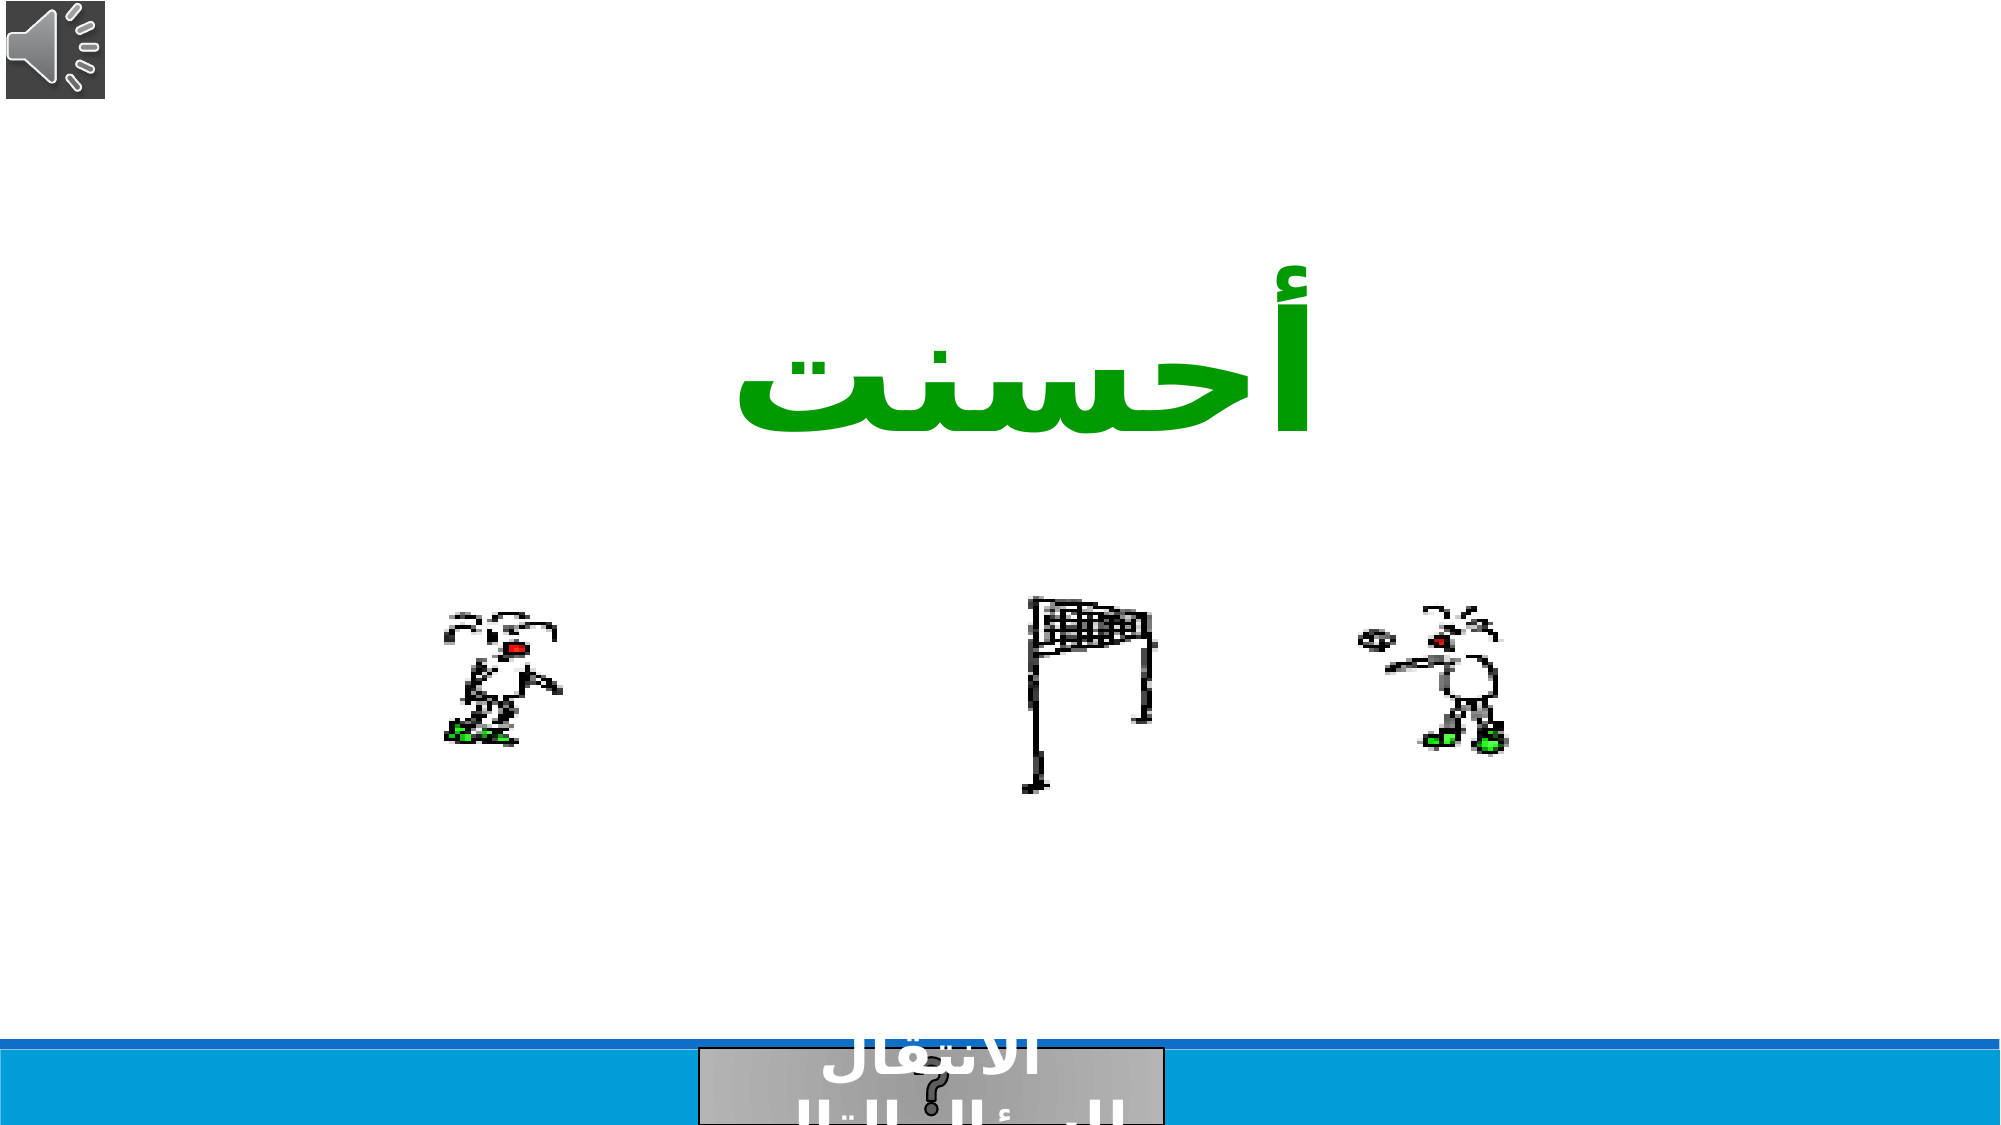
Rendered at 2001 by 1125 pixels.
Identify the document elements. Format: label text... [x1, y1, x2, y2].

picture [427, 474, 1673, 804]
text_box الانتقال للسؤال التالي [698, 1047, 1165, 1125]
picture [5, 0, 107, 101]
text_box أحسنت [660, 257, 1391, 471]
